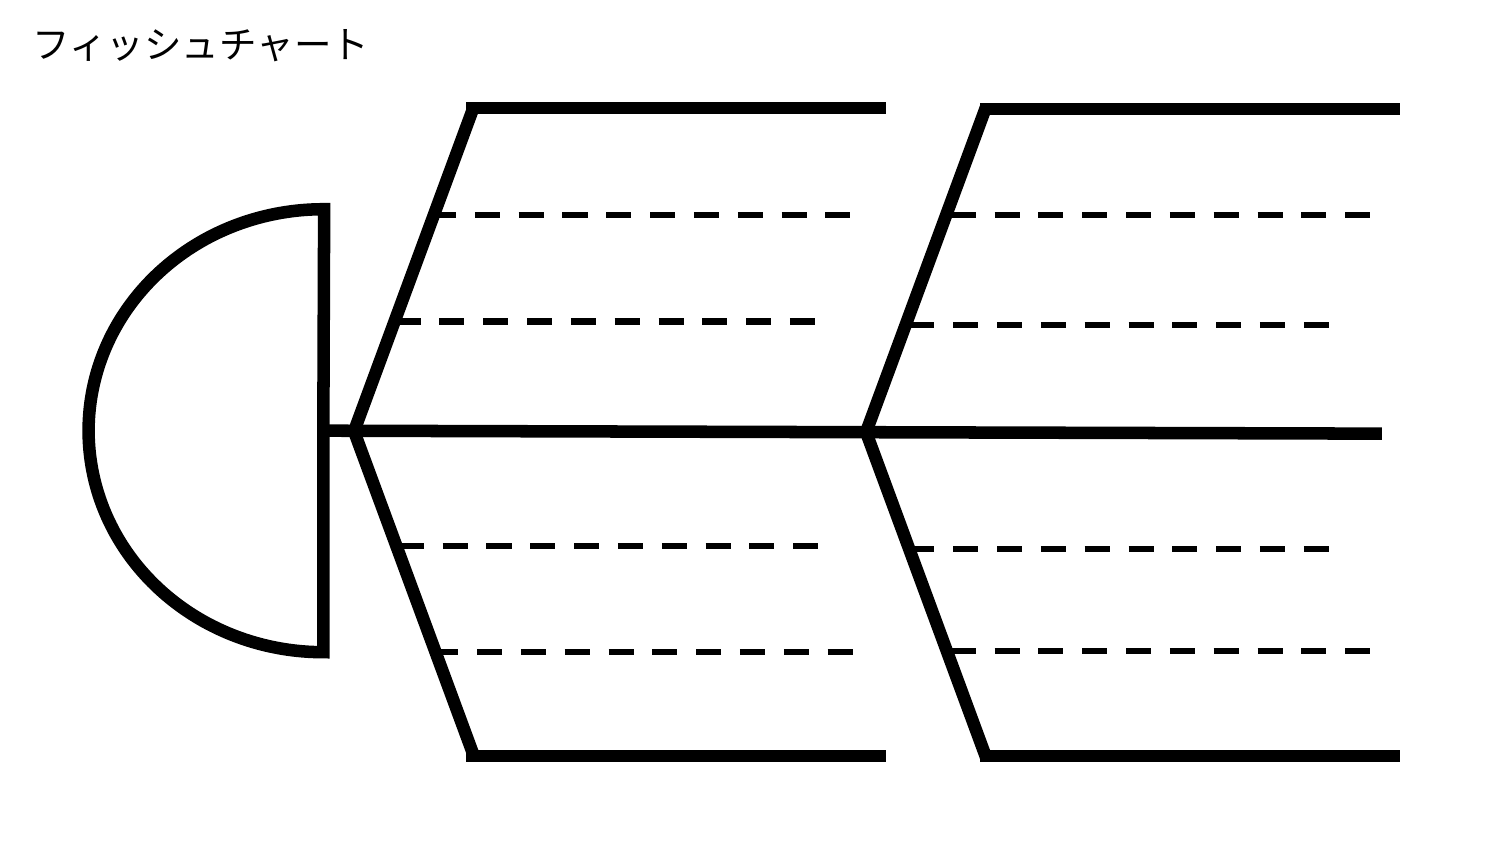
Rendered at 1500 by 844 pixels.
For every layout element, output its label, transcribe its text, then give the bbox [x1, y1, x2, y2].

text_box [354, 431, 475, 757]
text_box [866, 433, 987, 758]
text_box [866, 106, 987, 431]
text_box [354, 106, 475, 431]
text_box [88, 209, 325, 653]
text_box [323, 430, 348, 434]
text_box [990, 430, 1383, 434]
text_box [479, 430, 862, 434]
text_box フィッシュチャート [17, 13, 426, 74]
